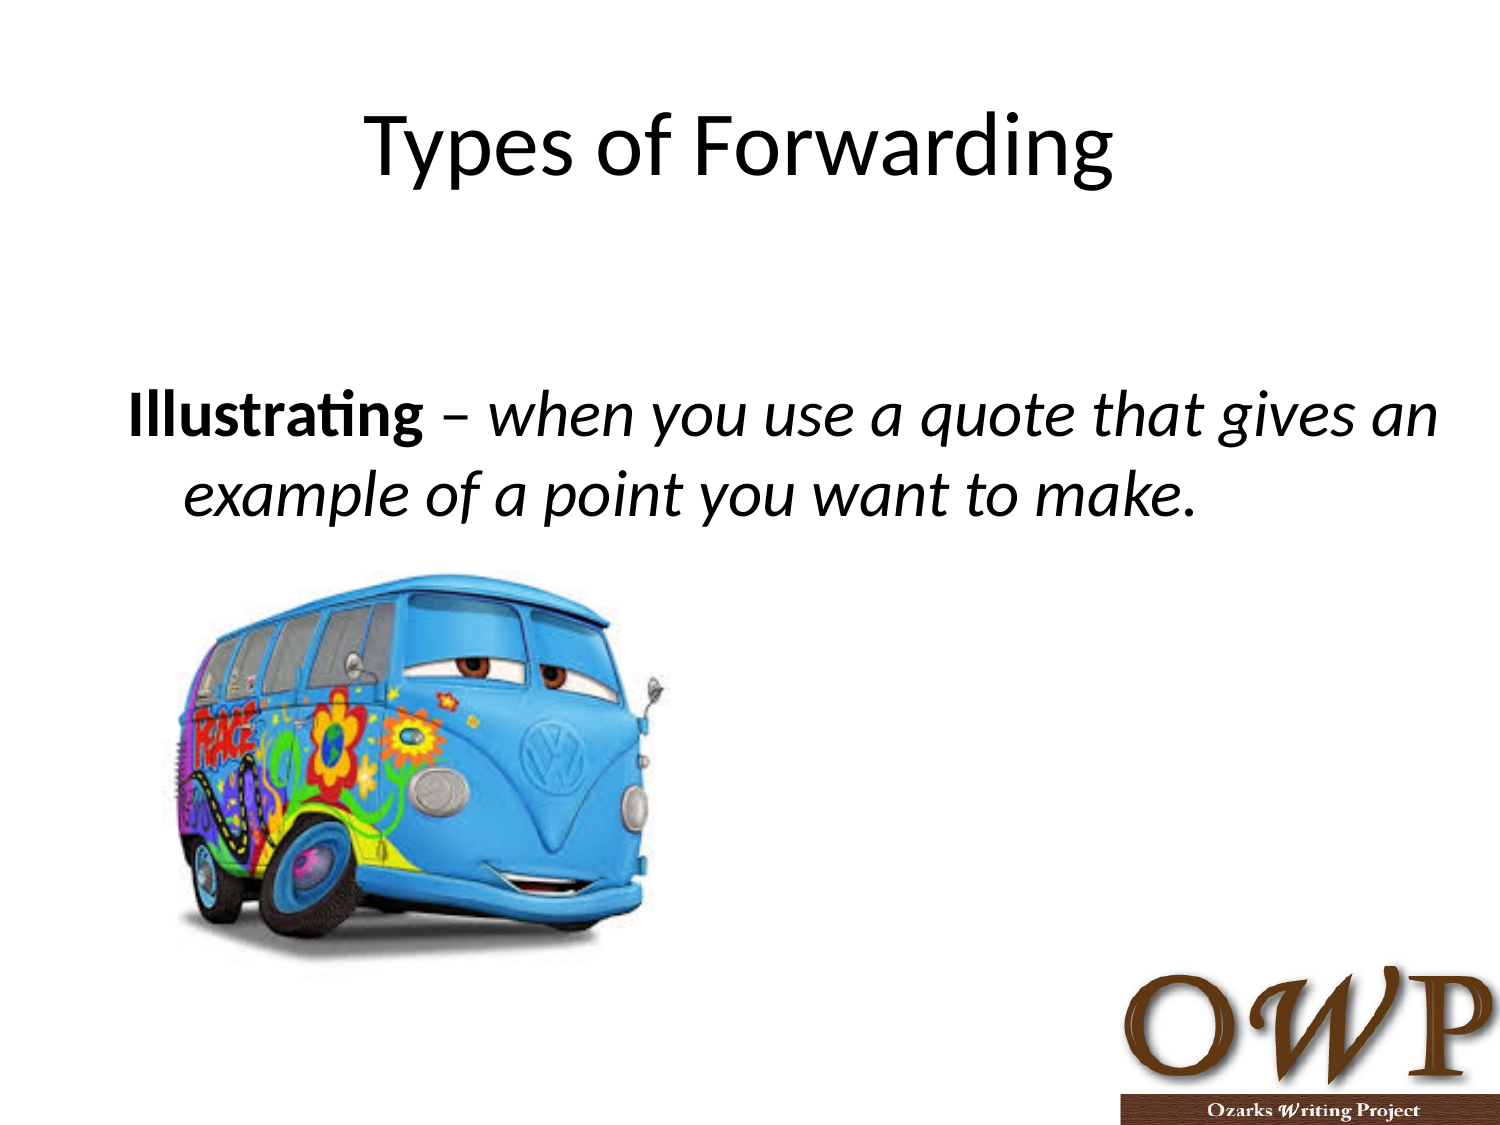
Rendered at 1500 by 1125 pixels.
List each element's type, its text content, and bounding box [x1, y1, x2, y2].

picture [162, 537, 674, 982]
title Types of Forwarding [74, 44, 1426, 233]
picture [1120, 957, 1500, 1125]
list Illustrating – when you use a quote that gives an example of a point you want to make. [112, 362, 1463, 676]
